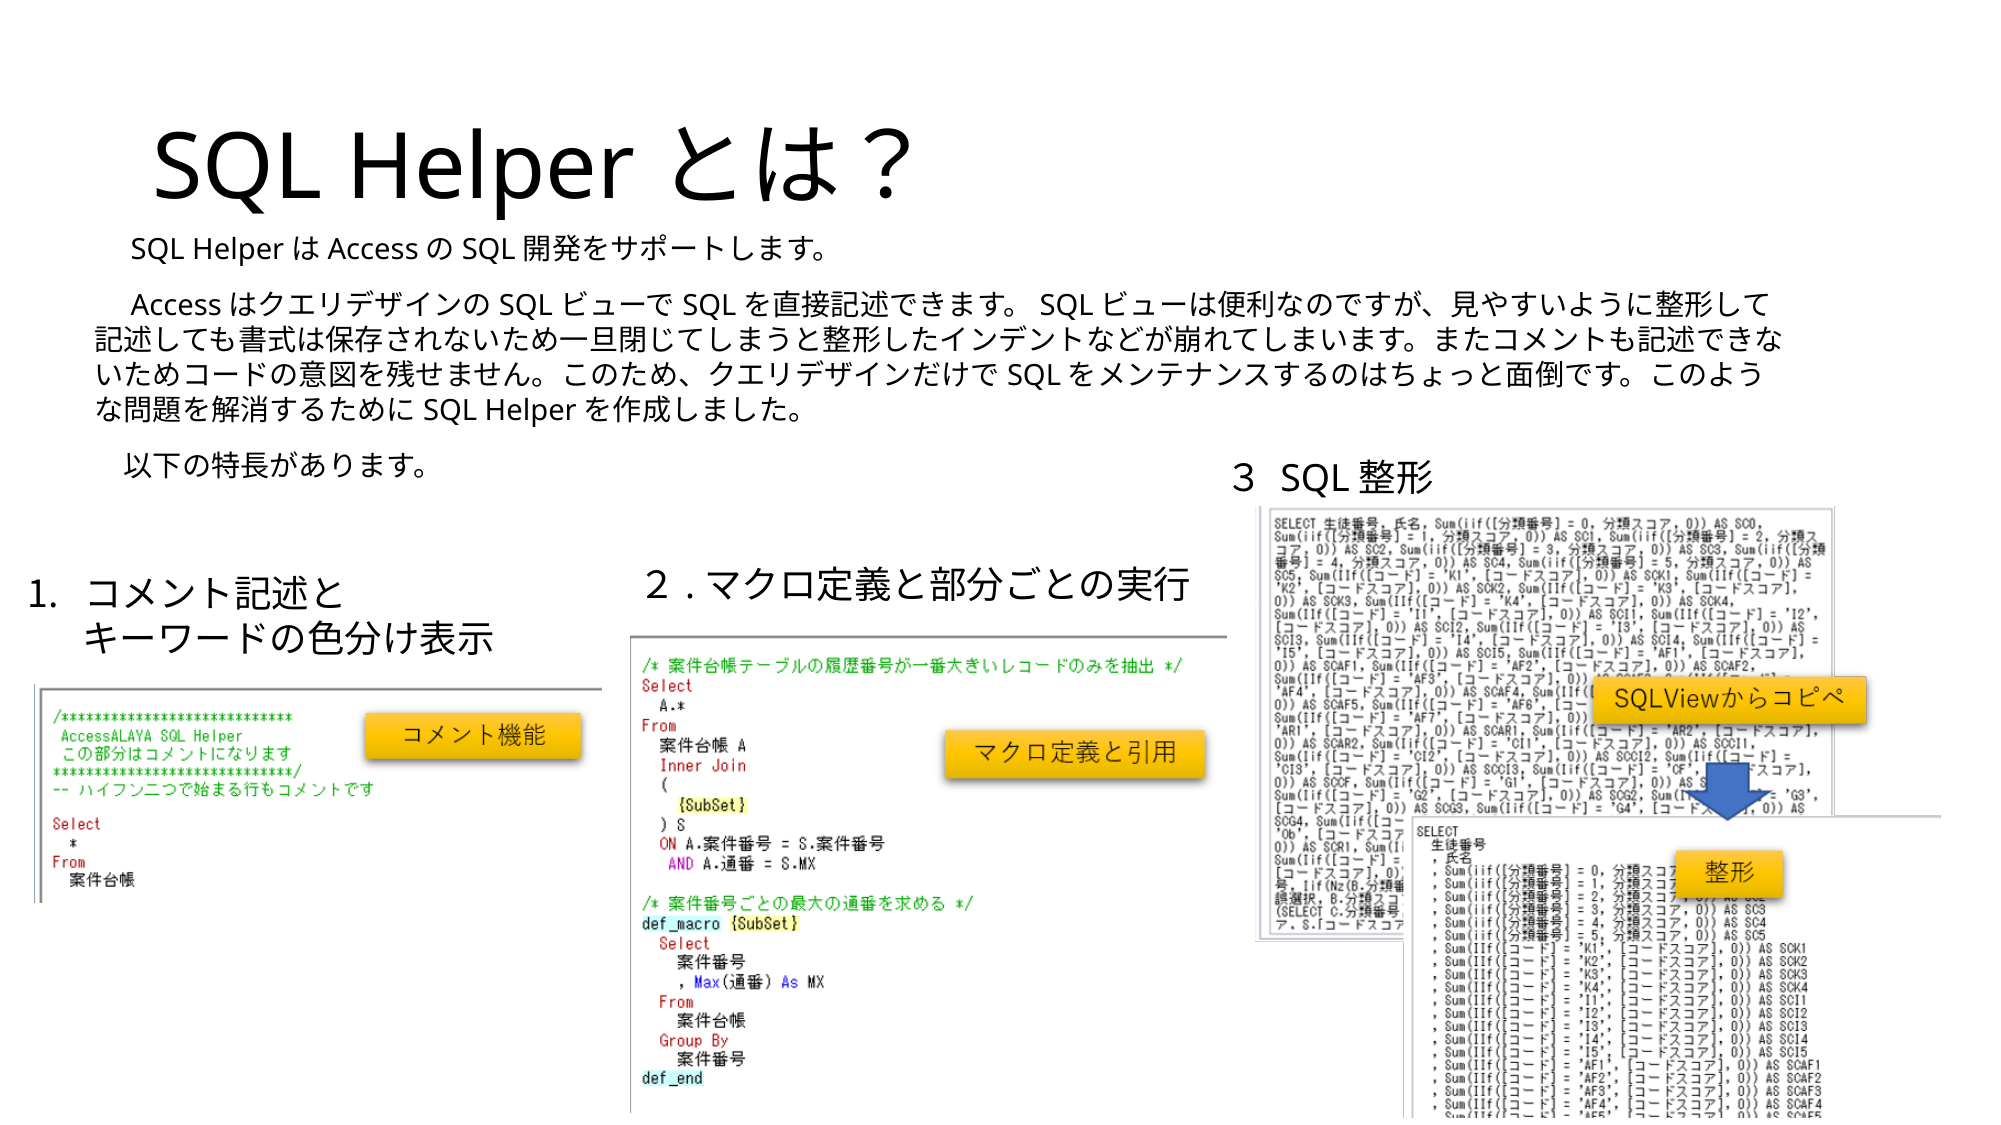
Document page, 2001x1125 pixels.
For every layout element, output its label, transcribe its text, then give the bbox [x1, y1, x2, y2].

list SQL HelperはAccessのSQL開発をサポートします。 AccessはクエリデザインのSQLビューでSQLを直接記述できます。SQLビューは便利なのですが、見やすいように整形して記述しても書式は保存されないため一旦閉じてしまうと整形したインデントなどが崩れてしまいます。またコメントも記述できないためコードの意図を残せません。このため、クエリデザインだけでSQLをメンテナンスするのはちょっと面倒です。このような問題を解消するためにSQL Helperを作成しました。 以下の特長があります。 [79, 222, 1805, 507]
picture [1255, 506, 1941, 1118]
text_box コメント記述と キーワードの色分け表示 [13, 562, 535, 668]
title SQL Helperとは？ [137, 59, 1863, 278]
picture [629, 634, 1227, 1113]
text_box ３ SQL整形 [1210, 446, 1449, 507]
text_box ２.マクロ定義と部分ごとの実行 [623, 553, 1207, 614]
picture [34, 684, 602, 903]
